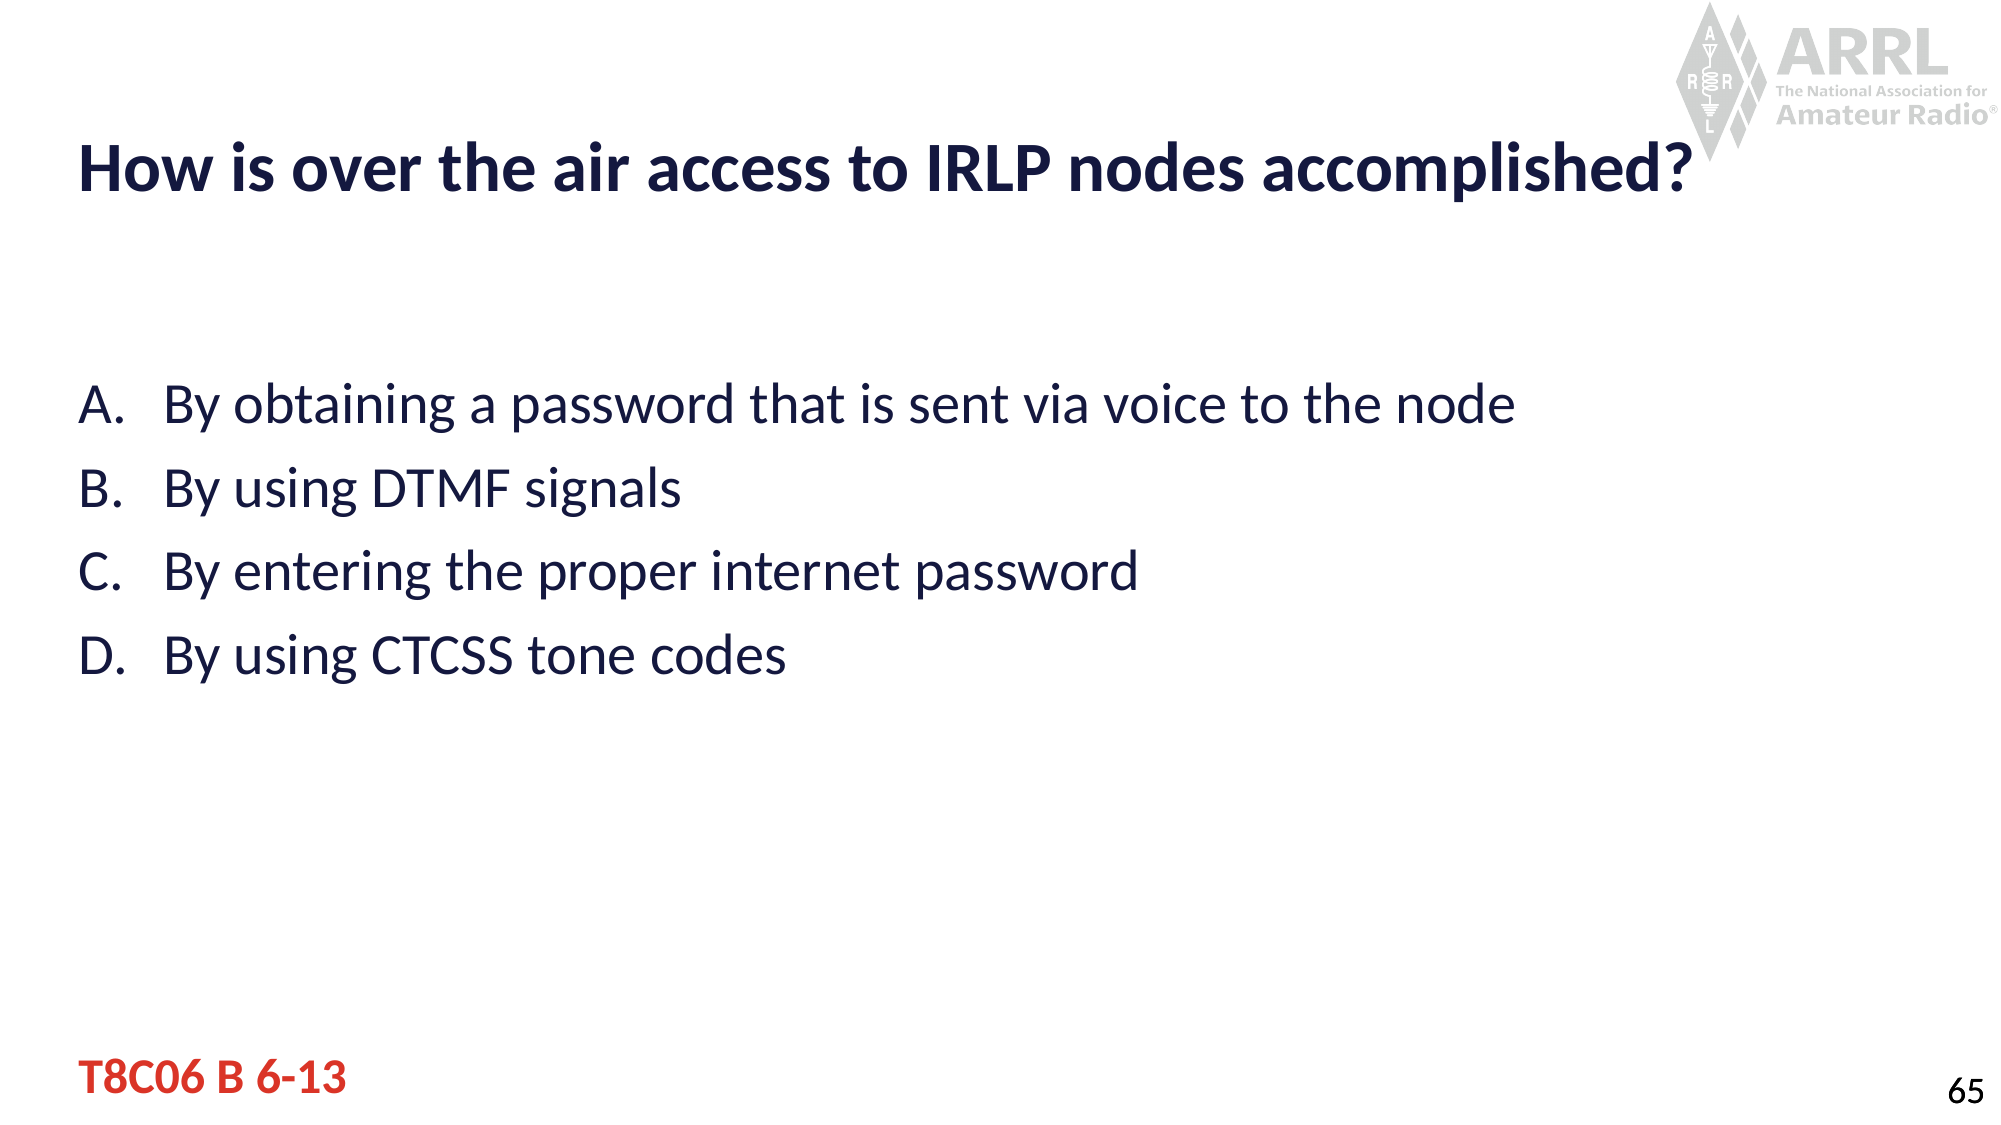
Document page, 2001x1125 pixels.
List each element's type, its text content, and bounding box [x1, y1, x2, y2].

title How is over the air access to IRLP nodes accomplished? [63, 59, 1863, 278]
text_box T8C06 B 6-13 [63, 1036, 921, 1112]
picture [1674, 0, 2000, 164]
list By obtaining a password that is sent via voice to the node By using DTMF signals By entering the proper internet password By using CTCSS tone codes [63, 365, 1863, 989]
